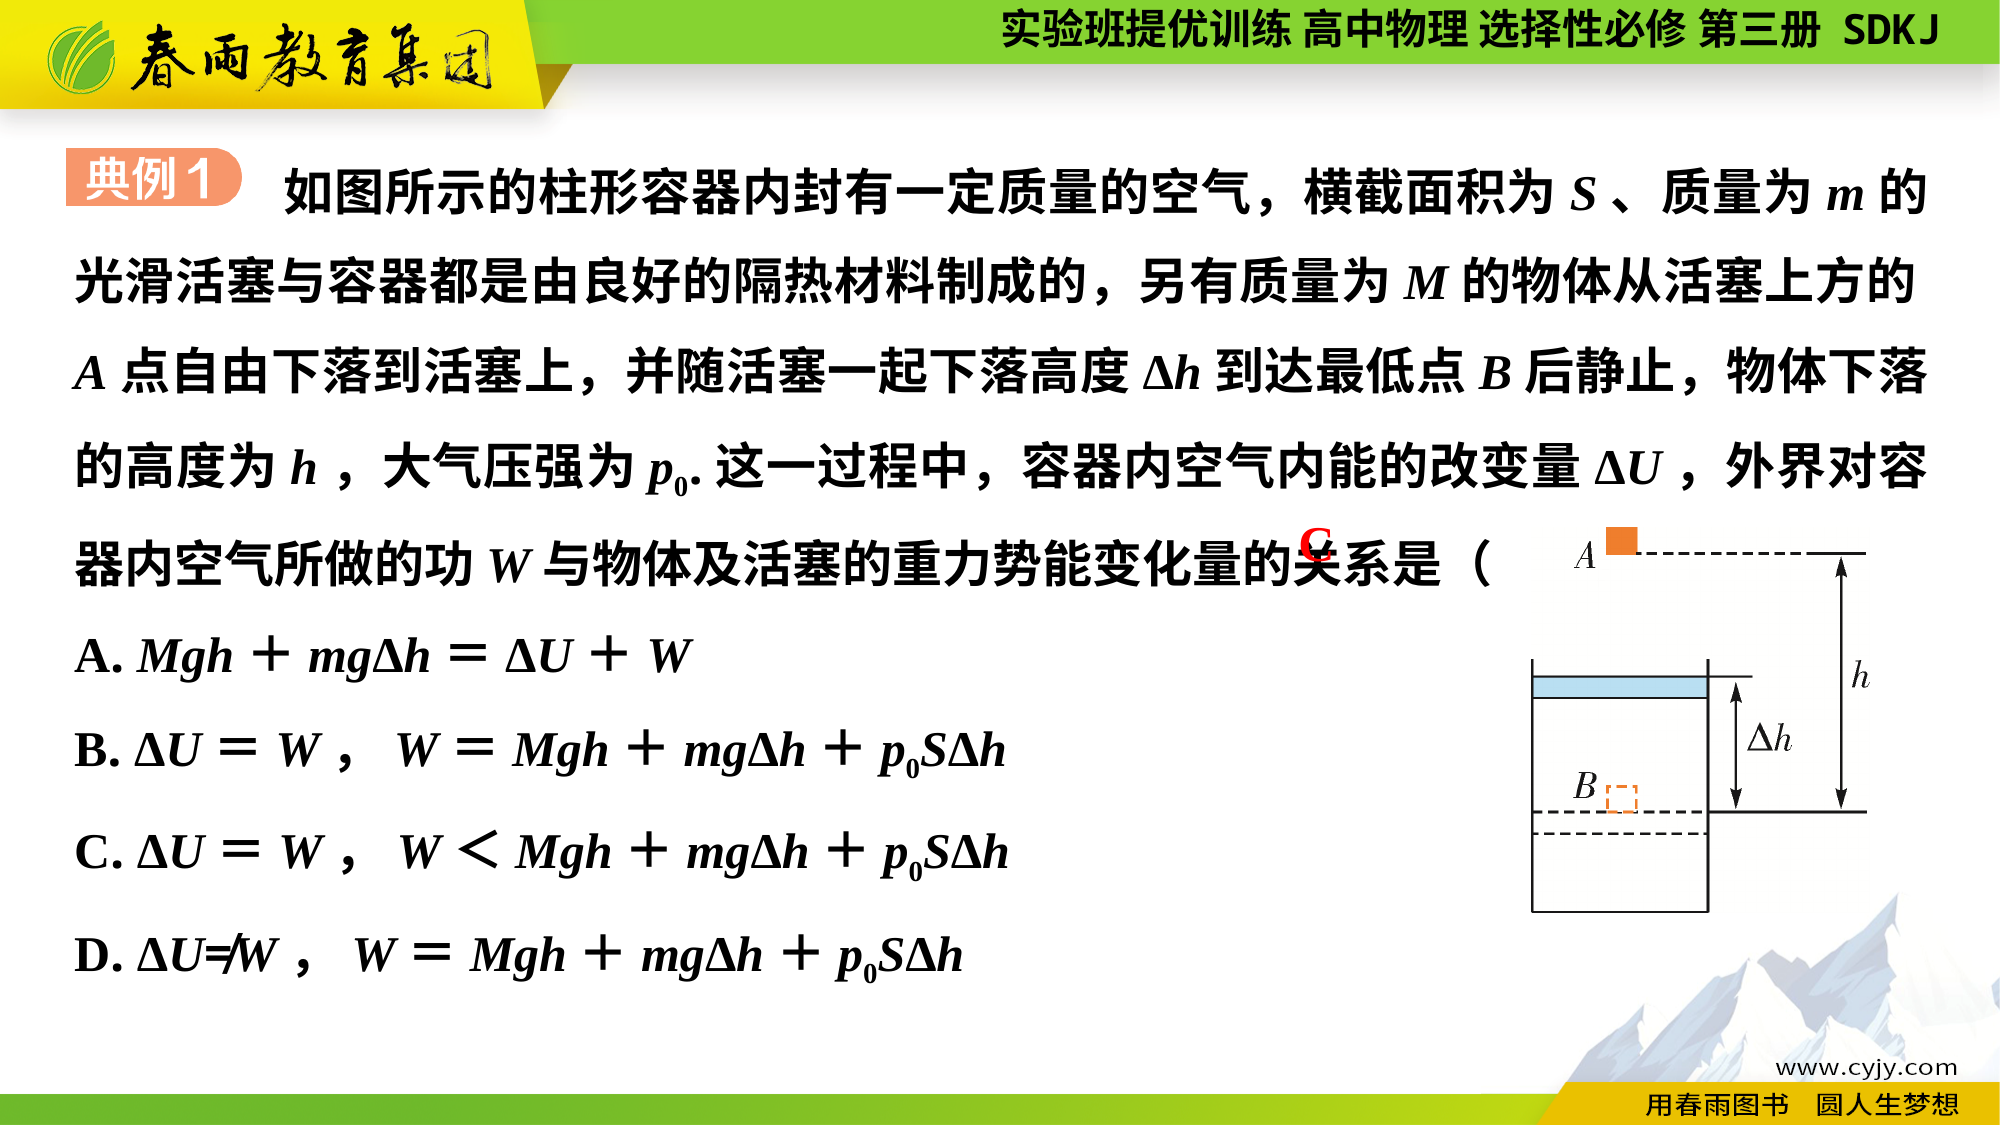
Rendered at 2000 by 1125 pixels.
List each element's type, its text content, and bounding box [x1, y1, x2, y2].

text_box C [1283, 474, 1381, 580]
picture [0, 0, 2000, 1125]
list 如图所示的柱形容器内封有一定质量的空气，横截面积为S、质量为m的光滑活塞与容器都是由良好的隔热材料制成的，另有质量为M的物体从活塞上方的A点自由下落到活塞上，并随活塞一起下落高度Δh到达最低点B后静止，物体下落的高度为h，大气压强为p0.这一过程中，容器内空气内能的改变量ΔU，外界对容器内空气所做的功W与物体及活塞的重力势能变化量的关系是（ ） A. Mgh＋mgΔh＝ΔU＋W B. ΔU＝W，W＝Mgh＋mgΔh＋p0SΔh C. ΔU＝W，W＜Mgh＋mgΔh＋p0SΔh D. ΔU≠W，W＝Mgh＋mgΔh＋p0SΔh [59, 122, 1944, 956]
